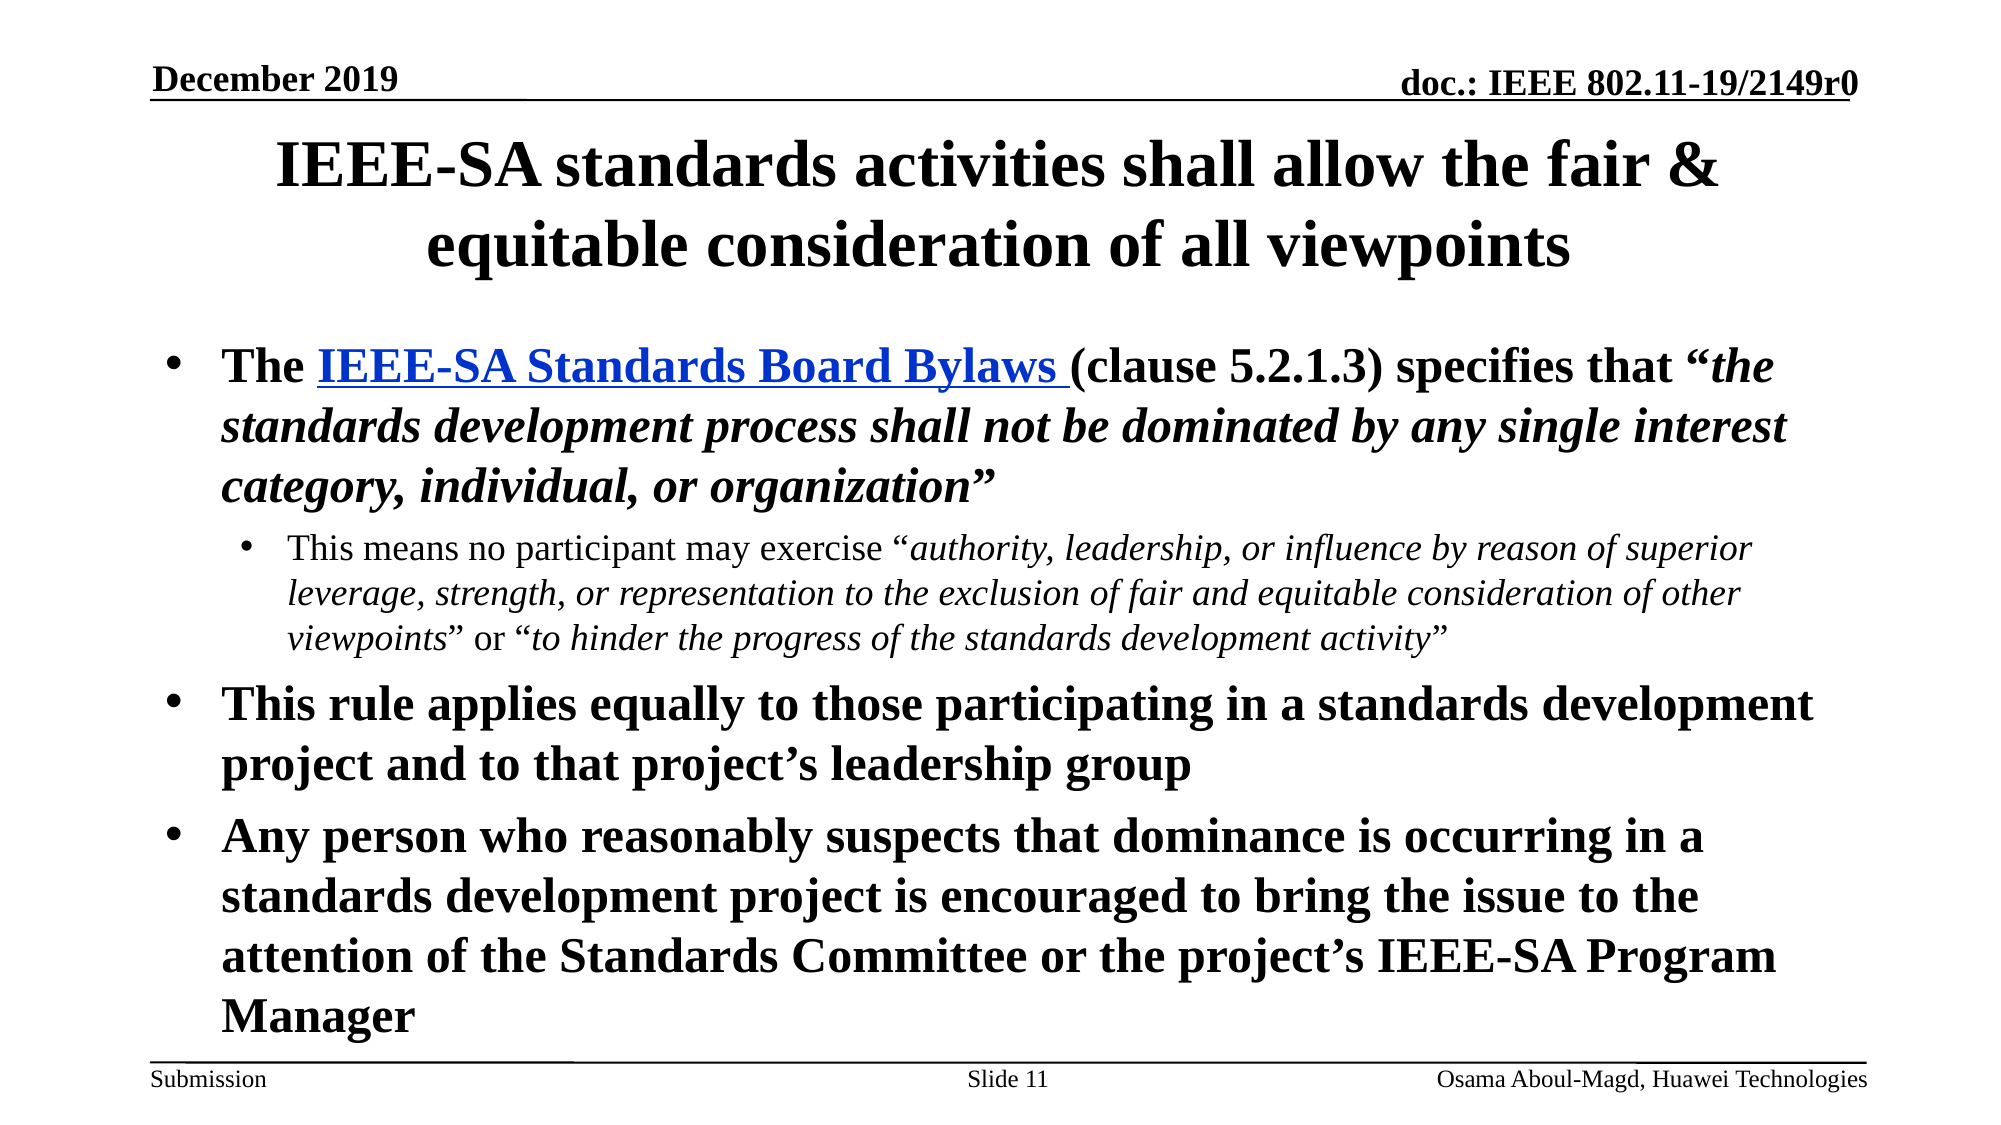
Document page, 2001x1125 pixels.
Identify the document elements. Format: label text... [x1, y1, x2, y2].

title IEEE-SA standards activities shall allow the fair & equitable consideration of all viewpoints [149, 112, 1850, 288]
slide_number Slide 11 [950, 1061, 1067, 1123]
footer Osama Aboul-Magd, Huawei Technologies [1171, 1061, 1869, 1093]
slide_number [152, 54, 563, 100]
list The IEEE-SA Standards Board Bylaws (clause 5.2.1.3) specifies that “the standards development process shall not be dominated by any single interest category, individual, or organization” This means no participant may exercise “authority, leadership, or influence by reason of superior leverage, strength, or representation to the exclusion of fair and equitable consideration of other viewpoints” or “to hinder the progress of the standards development activity” This rule applies equally to those participating in a standards development project and to that project’s leadership group Any person who reasonably suspects that dominance is occurring in a standards development project is encouraged to bring the issue to the attention of the Standards Committee or the project’s IEEE-SA Program Manager [149, 324, 1850, 1000]
